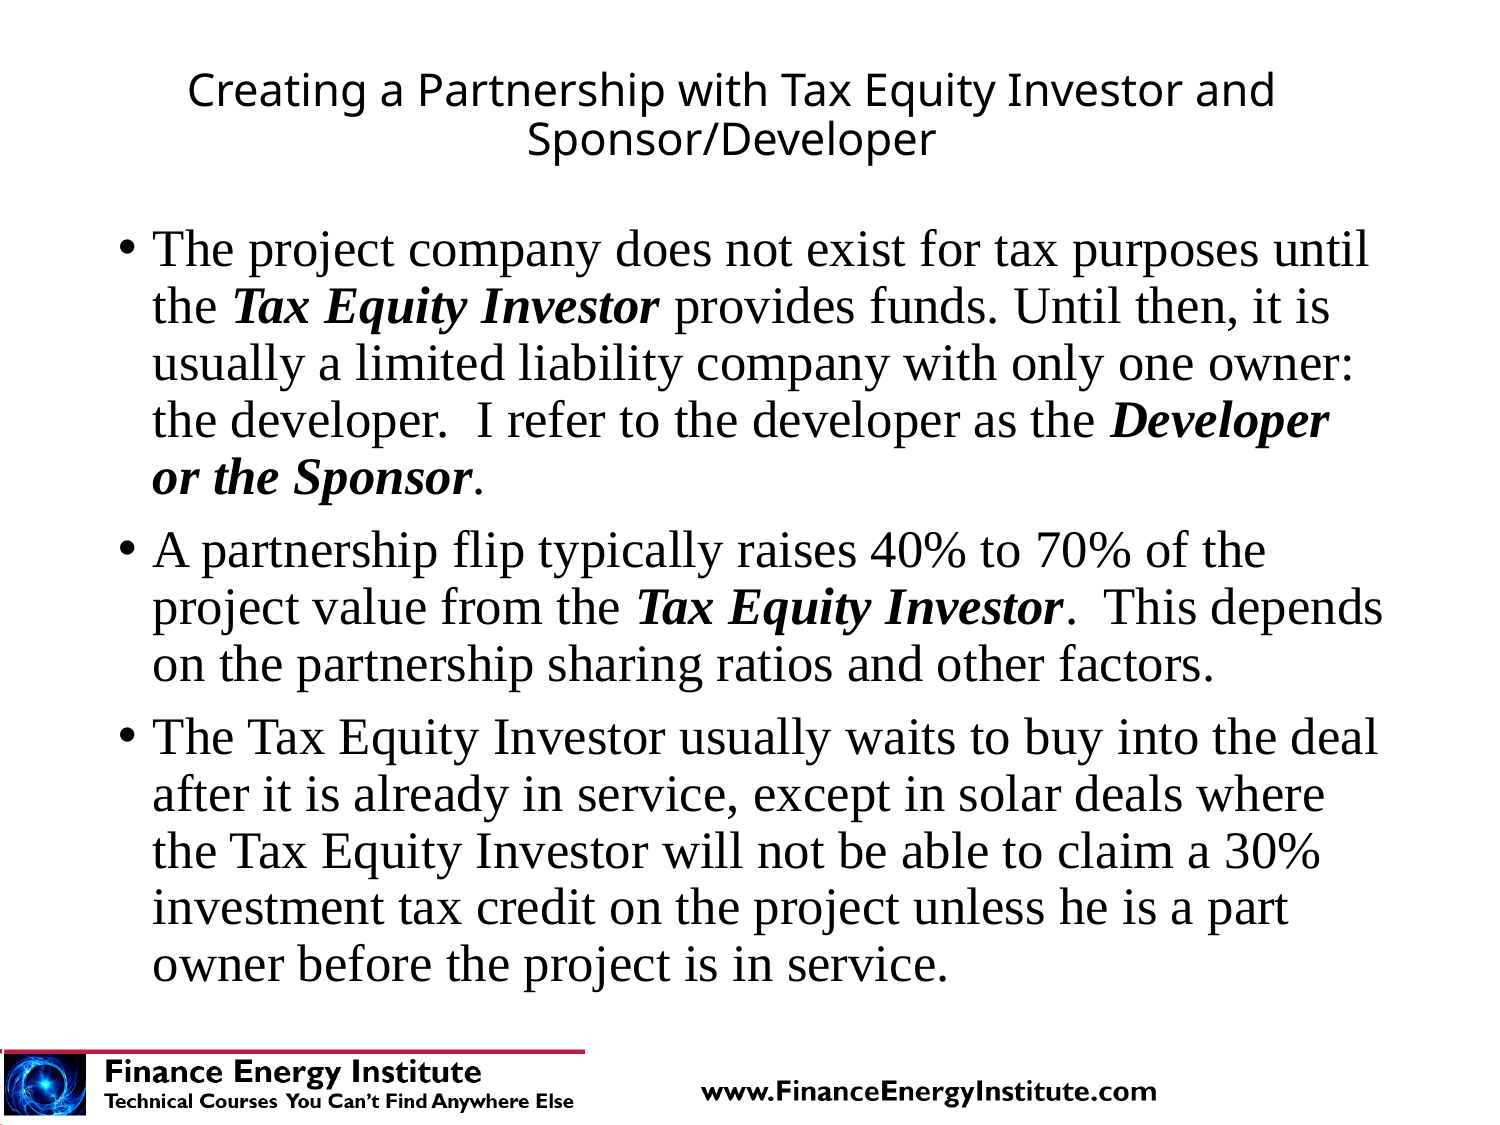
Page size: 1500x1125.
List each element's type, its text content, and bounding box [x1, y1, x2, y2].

picture [696, 1074, 1166, 1112]
title Creating a Partnership with Tax Equity Investor and Sponsor/Developer [103, 59, 1361, 174]
picture [0, 1042, 585, 1125]
list The project company does not exist for tax purposes until the Tax Equity Investor provides funds. Until then, it is usually a limited liability company with only one owner: the developer. I refer to the developer as the Developer or the Sponsor. A partnership flip typically raises 40% to 70% of the project value from the Tax Equity Investor. This depends on the partnership sharing ratios and other factors. The Tax Equity Investor usually waits to buy into the deal after it is already in service, except in solar deals where the Tax Equity Investor will not be able to claim a 30% investment tax credit on the project unless he is a part owner before the project is in service. [103, 213, 1400, 1020]
